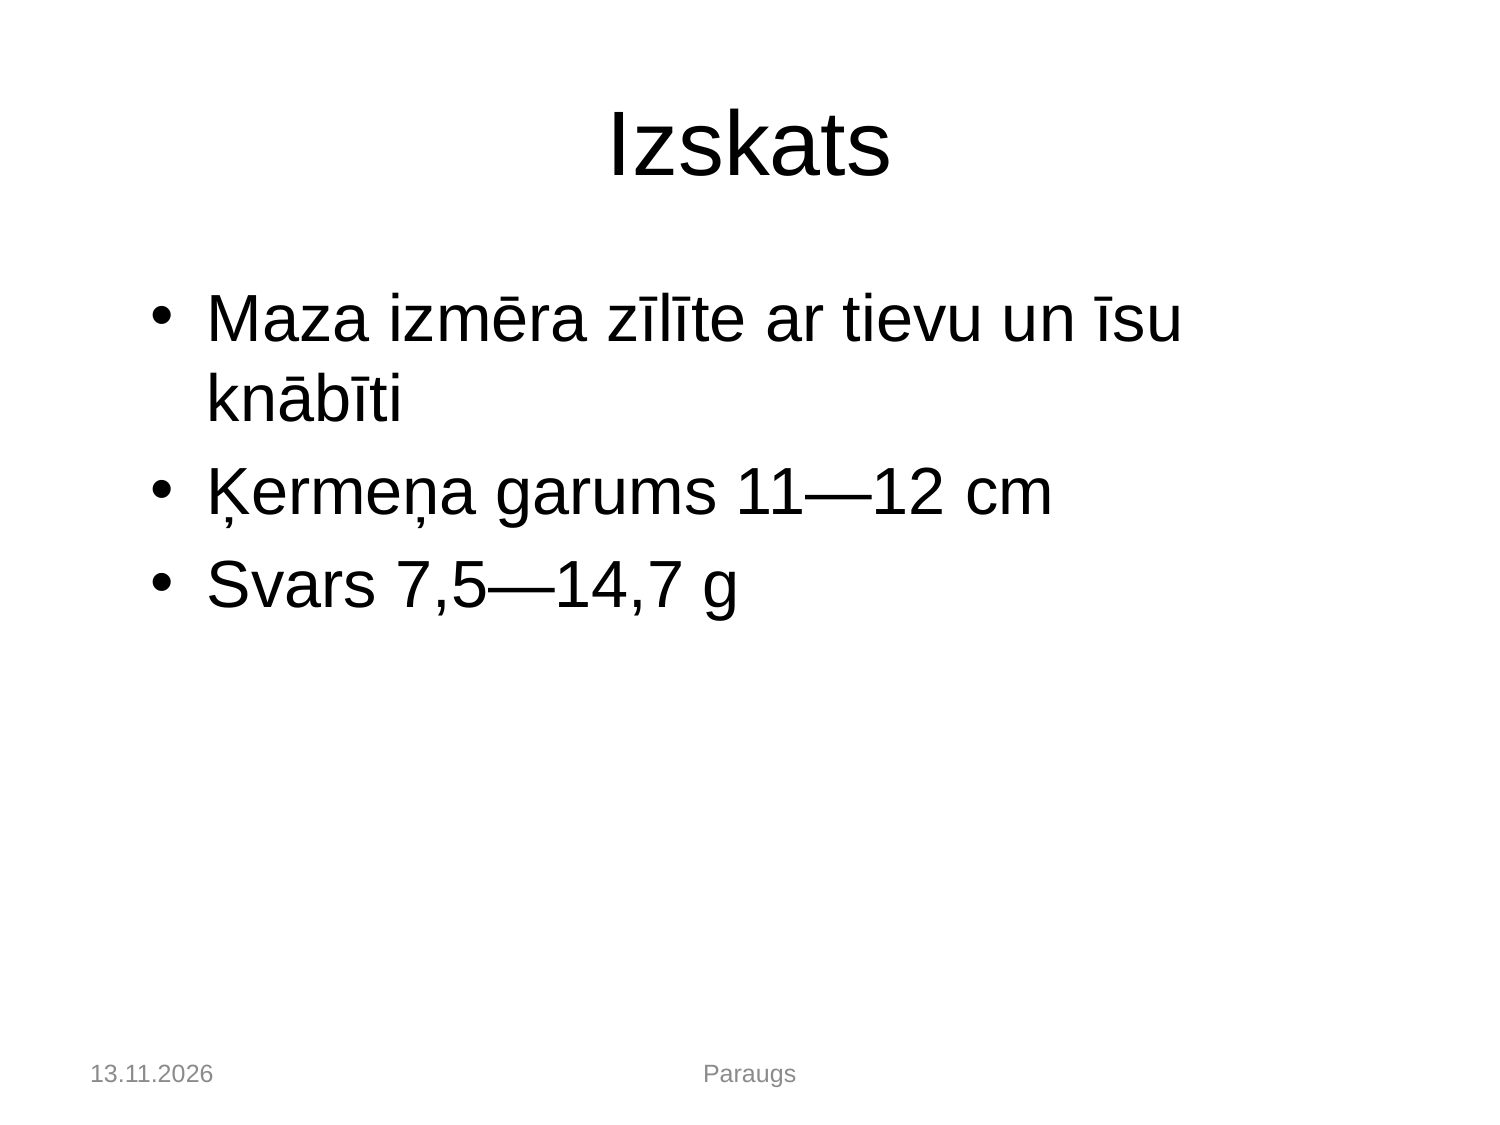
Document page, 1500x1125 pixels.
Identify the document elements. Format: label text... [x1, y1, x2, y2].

footer Paraugs [512, 1042, 988, 1103]
title Izskats [74, 44, 1426, 233]
list Maza izmēra zīlīte ar tievu un īsu knābīti Ķermeņa garums 11—12 сm Svars 7,5—14,7 g [135, 266, 1377, 658]
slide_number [75, 1042, 425, 1103]
